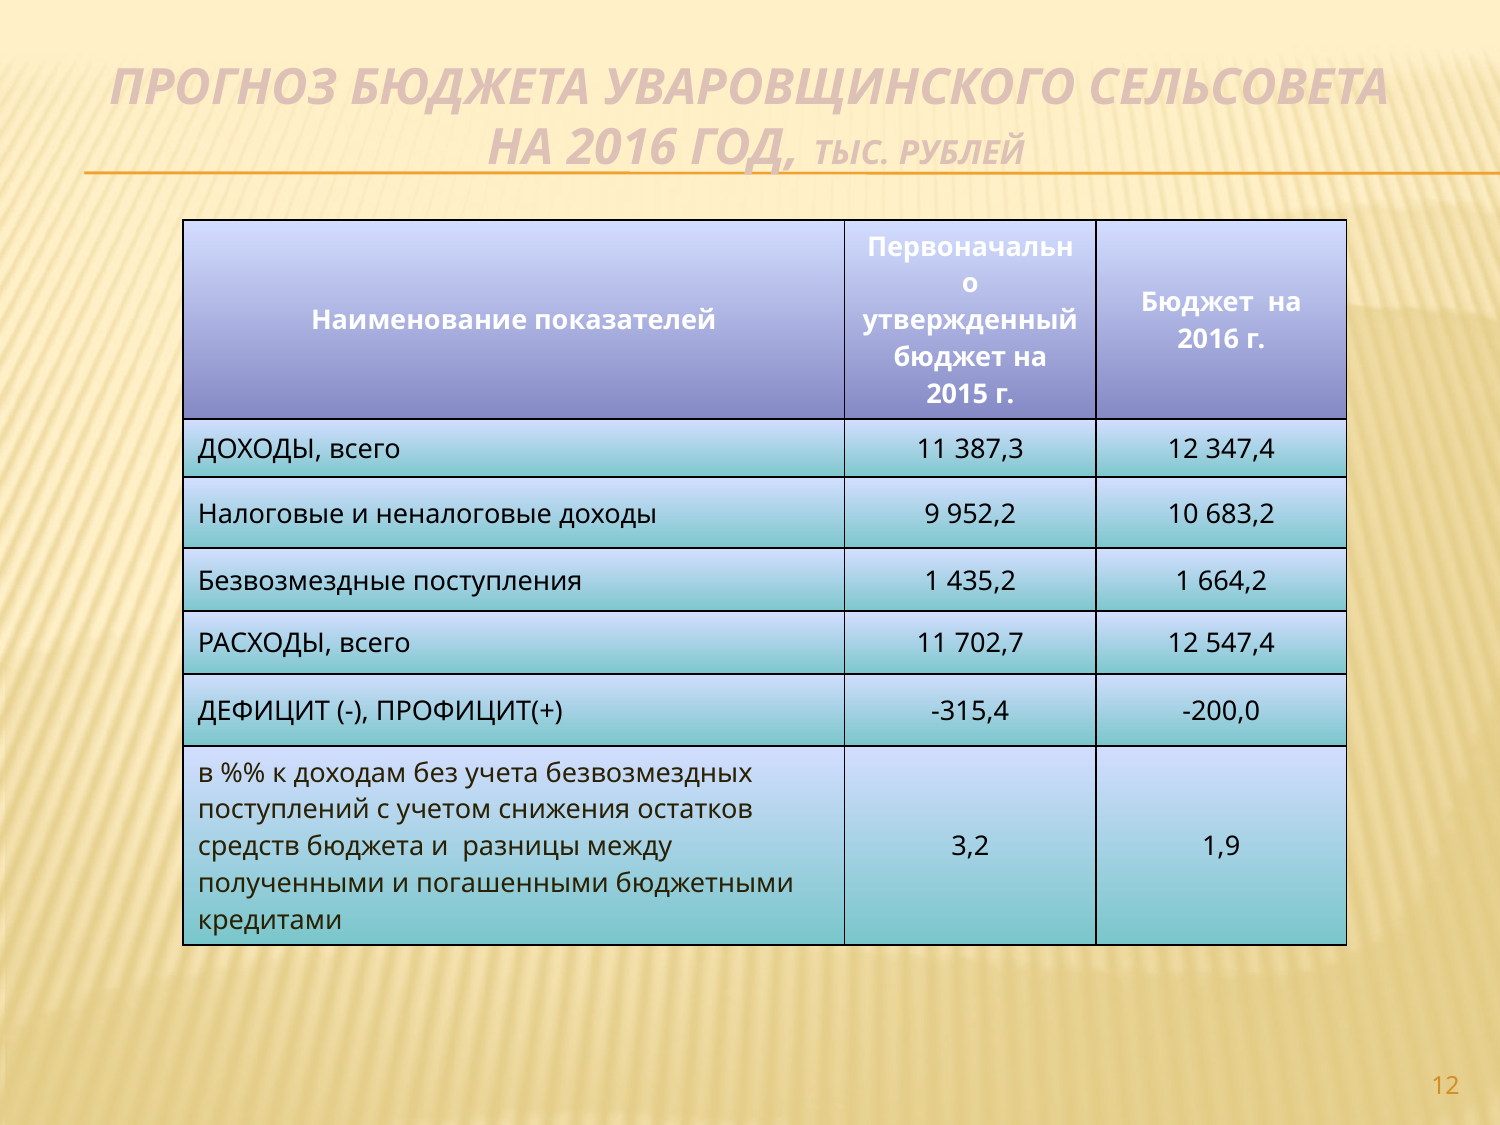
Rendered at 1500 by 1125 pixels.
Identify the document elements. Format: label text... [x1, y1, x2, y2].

table_cell 1 664,2 [1097, 549, 1346, 610]
table_cell РАСХОДЫ, всего [184, 612, 844, 673]
table_header Первоначально утвержденный бюджет на 2015 г. [845, 221, 1095, 418]
text_box [1232, 217, 1461, 293]
table_cell -200,0 [1097, 675, 1346, 745]
table_cell 11 702,7 [845, 612, 1095, 673]
table_cell 12 347,4 [1097, 420, 1346, 476]
table_header Наименование показателей [184, 221, 844, 418]
table_cell 9 952,2 [845, 478, 1095, 547]
table_cell 11 387,3 [845, 420, 1095, 476]
table_cell 1,9 [1097, 747, 1346, 944]
table_header Бюджет на 2016 г. [1097, 221, 1346, 418]
table_cell 3,2 [845, 747, 1095, 944]
table_cell 10 683,2 [1097, 478, 1346, 547]
table_cell ДОХОДЫ, всего [184, 420, 844, 476]
table_cell 1 435,2 [845, 549, 1095, 610]
table_cell Налоговые и неналоговые доходы [184, 478, 844, 547]
table_cell Безвозмездные поступления [184, 549, 844, 610]
table_cell 12 547,4 [1097, 612, 1346, 673]
table_cell в %% к доходам без учета безвозмездных поступлений с учетом снижения остатков средств бюджета и разницы между полученными и погашенными бюджетными кредитами [184, 747, 844, 944]
table_cell ДЕФИЦИТ (-), ПРОФИЦИТ(+) [184, 675, 844, 745]
title Прогноз бюджета уваровщинского сельсовета на 2016 год, тыс. рублей [75, 45, 1425, 185]
slide_number 12 [1350, 1061, 1475, 1103]
table_cell -315,4 [845, 675, 1095, 745]
